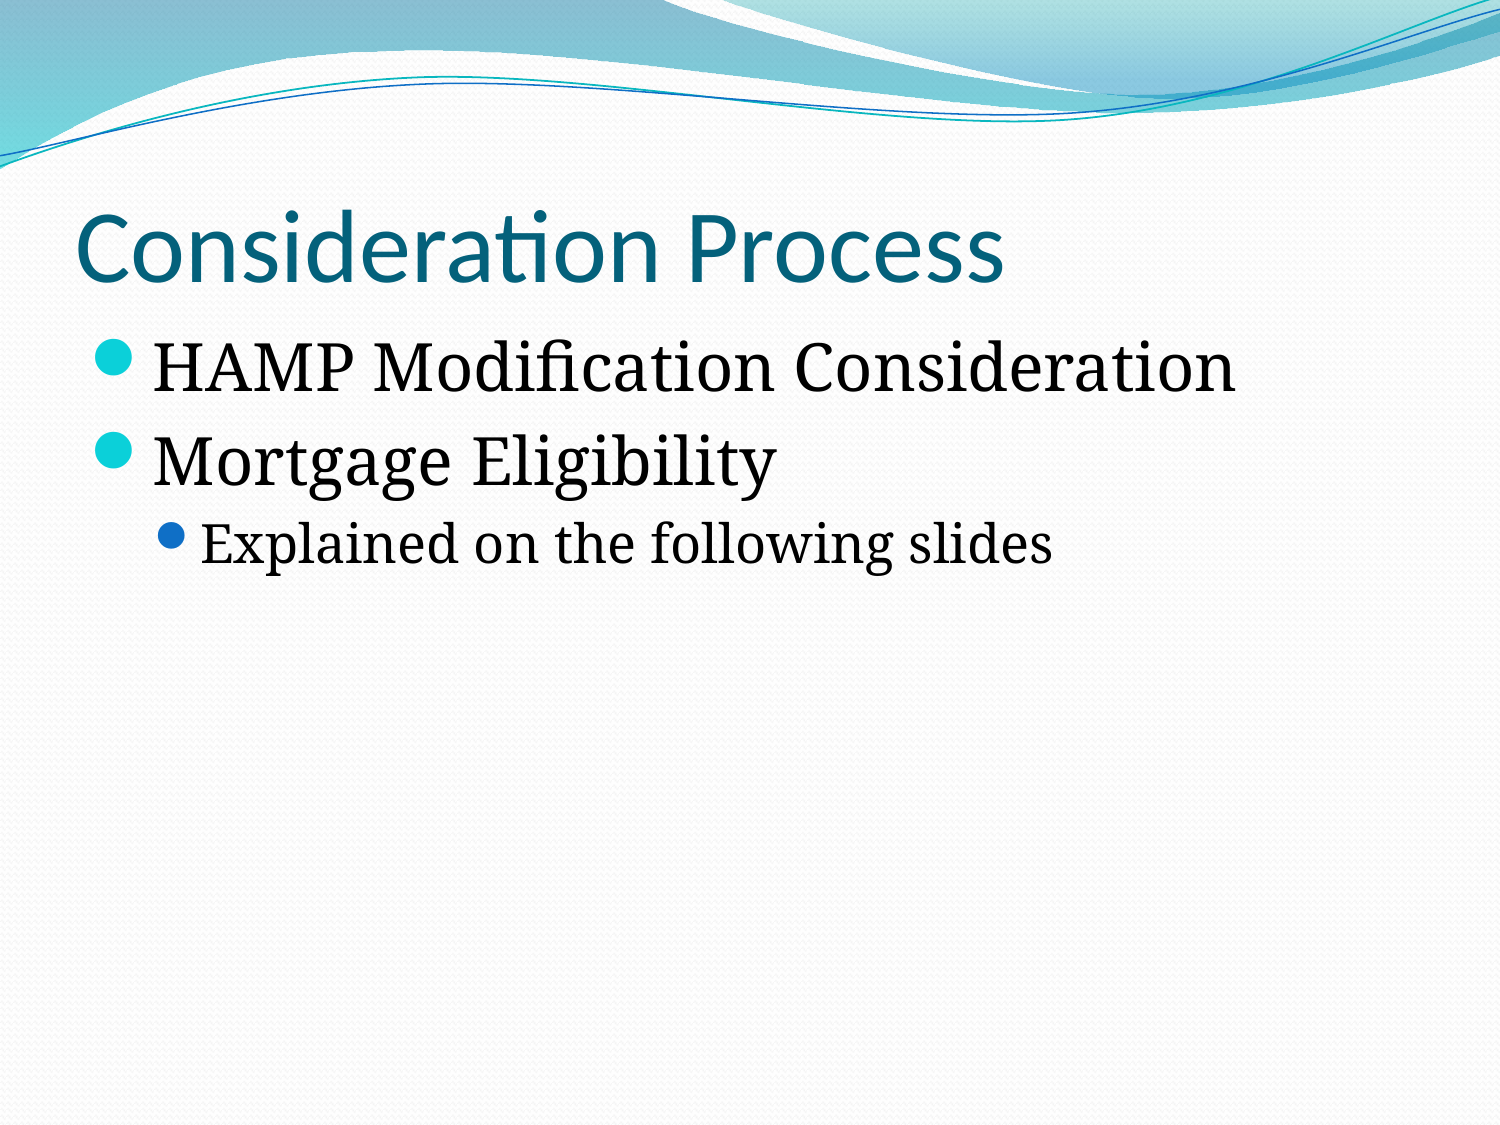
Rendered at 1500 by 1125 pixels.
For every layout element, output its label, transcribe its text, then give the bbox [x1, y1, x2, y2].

title Consideration Process [75, 115, 1425, 303]
list HAMP Modification Consideration Mortgage Eligibility Explained on the following slides [75, 317, 1425, 1038]
